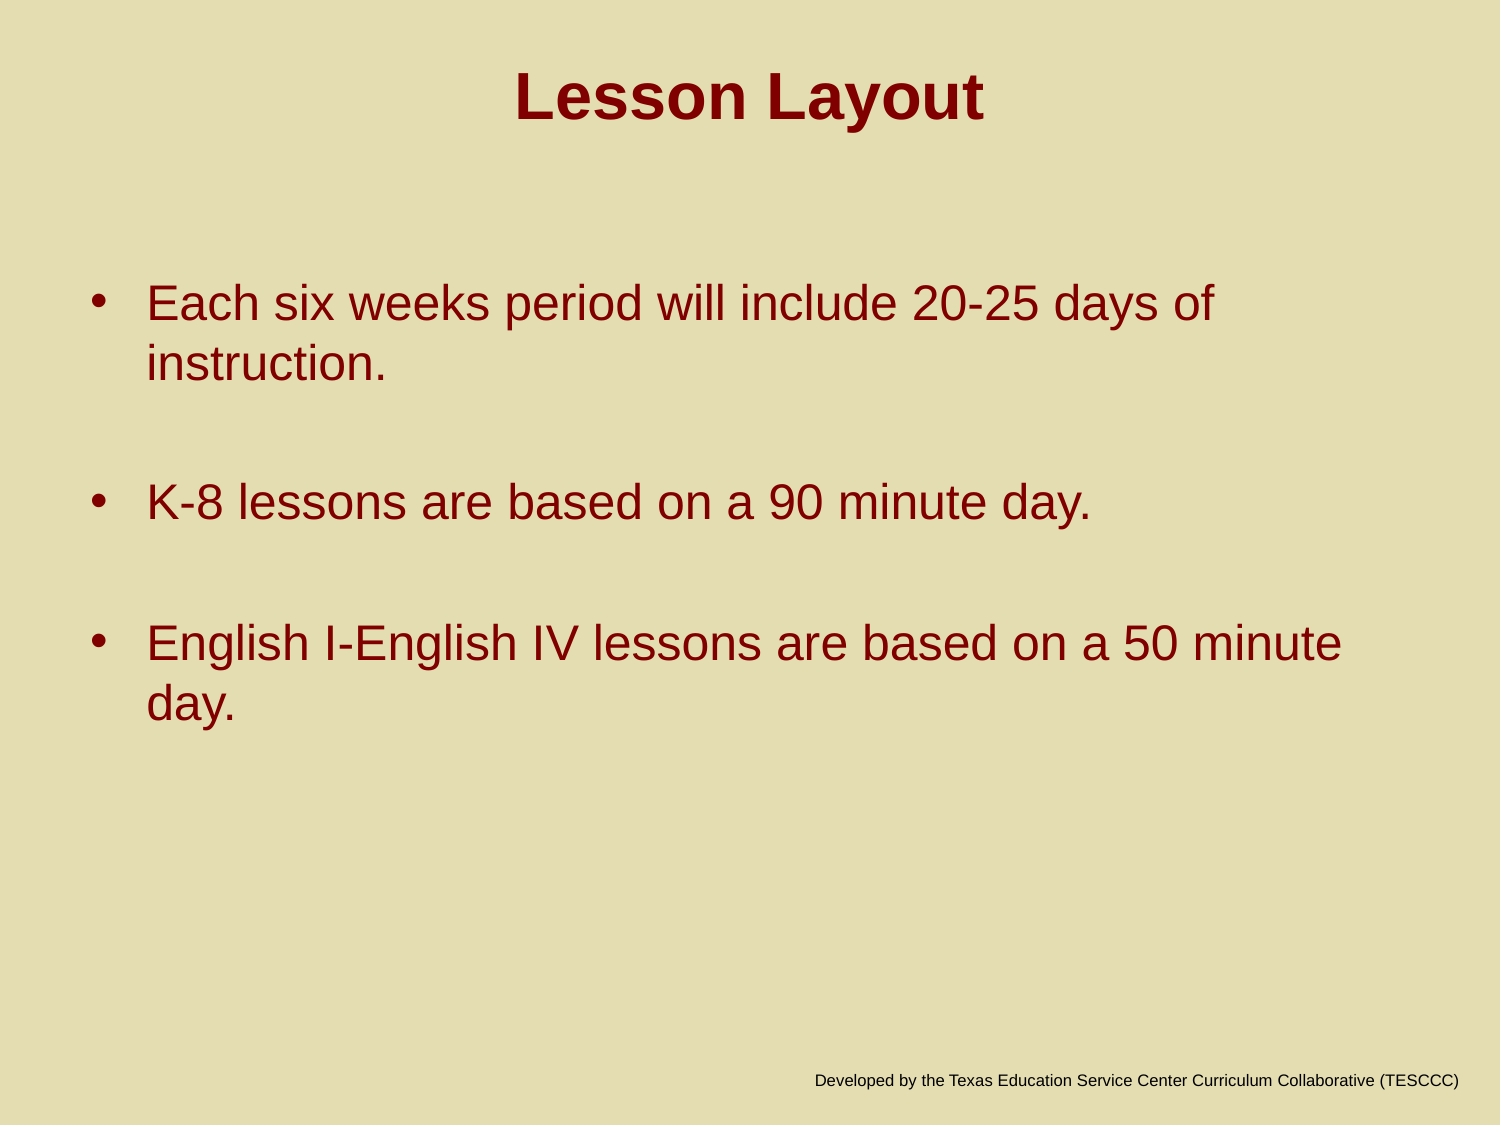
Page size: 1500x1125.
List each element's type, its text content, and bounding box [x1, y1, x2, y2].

title Lesson Layout [74, 44, 1426, 233]
list Each six weeks period will include 20-25 days of instruction. K-8 lessons are based on a 90 minute day. English I-English IV lessons are based on a 50 minute day. [74, 262, 1426, 1006]
